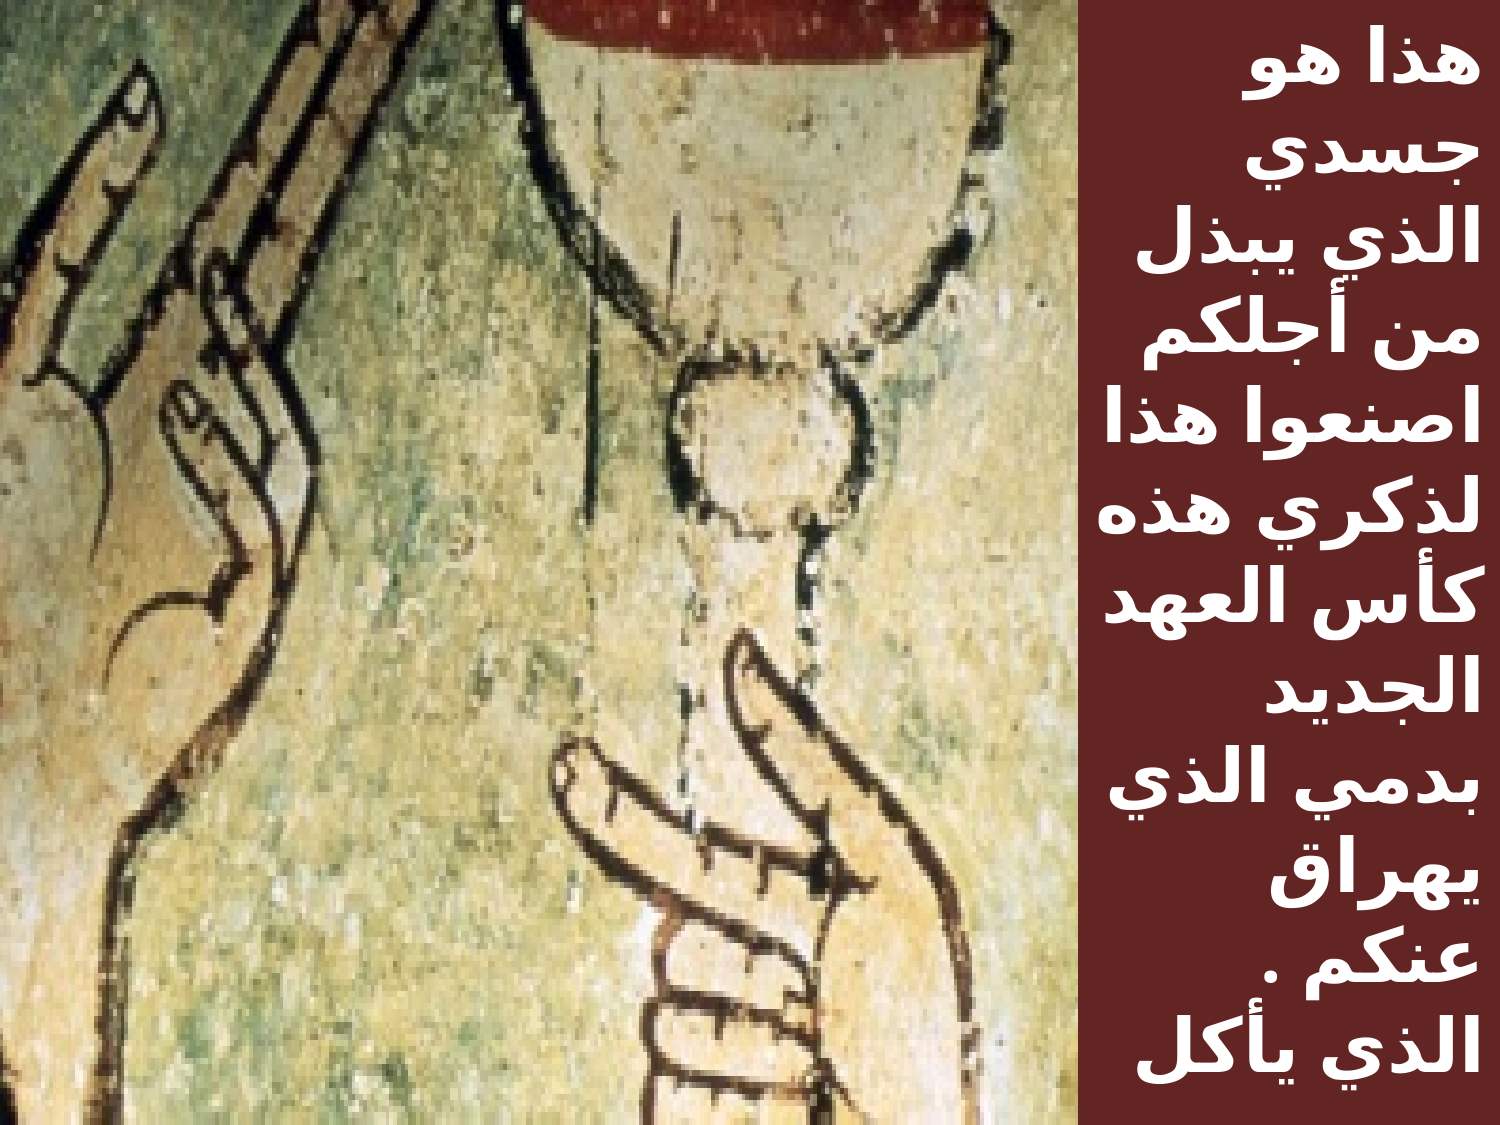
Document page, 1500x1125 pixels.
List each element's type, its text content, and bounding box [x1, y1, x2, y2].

picture [0, 0, 1079, 1125]
text_box هذا هو جسدي الذي يبذل من أجلكم اصنعوا هذا لذكري هذه كأس العهد الجديد بدمي الذي يهراق عنكم . الذي يأكل جسدي ويشرب دمي يثبت في وأنا فيه [1079, 0, 1500, 1125]
